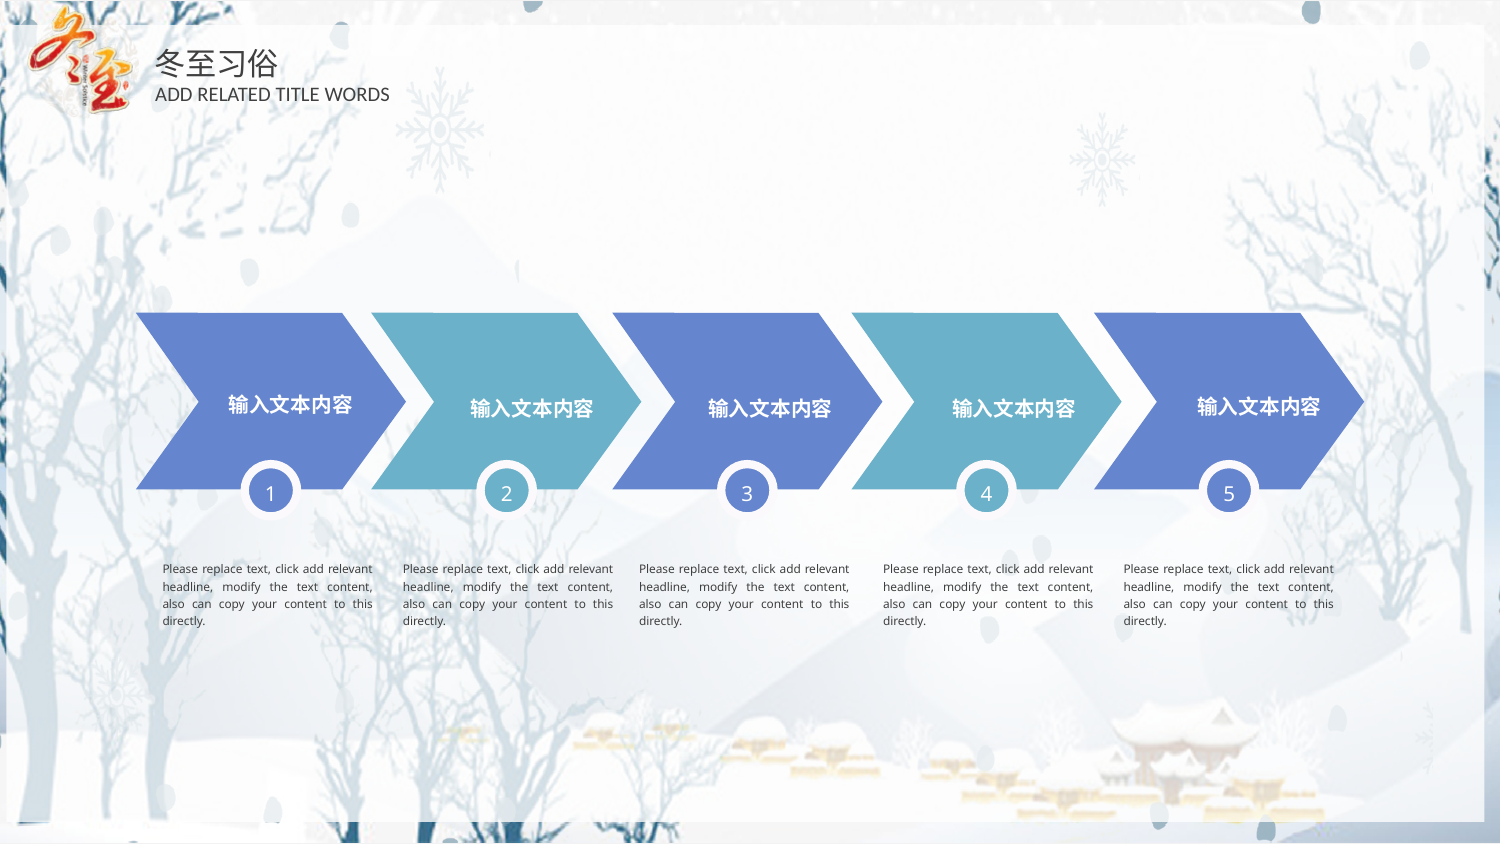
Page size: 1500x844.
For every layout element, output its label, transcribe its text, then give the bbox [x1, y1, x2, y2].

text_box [612, 312, 851, 490]
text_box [244, 464, 298, 517]
text_box 冬至习俗 [163, 38, 291, 74]
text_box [721, 464, 774, 517]
text_box Please replace text, click add relevant headline, modify the text content, also can copy your content to this directly. [402, 559, 614, 628]
text_box Please replace text, click add relevant headline, modify the text content, also can copy your content to this directly. [162, 559, 374, 628]
text_box Please replace text, click add relevant headline, modify the text content, also can copy your content to this directly. [1123, 559, 1334, 628]
picture [0, 0, 1500, 843]
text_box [135, 312, 371, 490]
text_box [851, 312, 1093, 490]
text_box Please replace text, click add relevant headline, modify the text content, also can copy your content to this directly. [639, 559, 850, 628]
text_box Please replace text, click add relevant headline, modify the text content, also can copy your content to this directly. [883, 559, 1094, 628]
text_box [1202, 464, 1256, 517]
text_box ADD RELATED TITLE WORDS [163, 74, 402, 111]
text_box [371, 312, 612, 490]
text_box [1093, 312, 1365, 490]
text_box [960, 464, 1013, 517]
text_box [480, 464, 533, 517]
